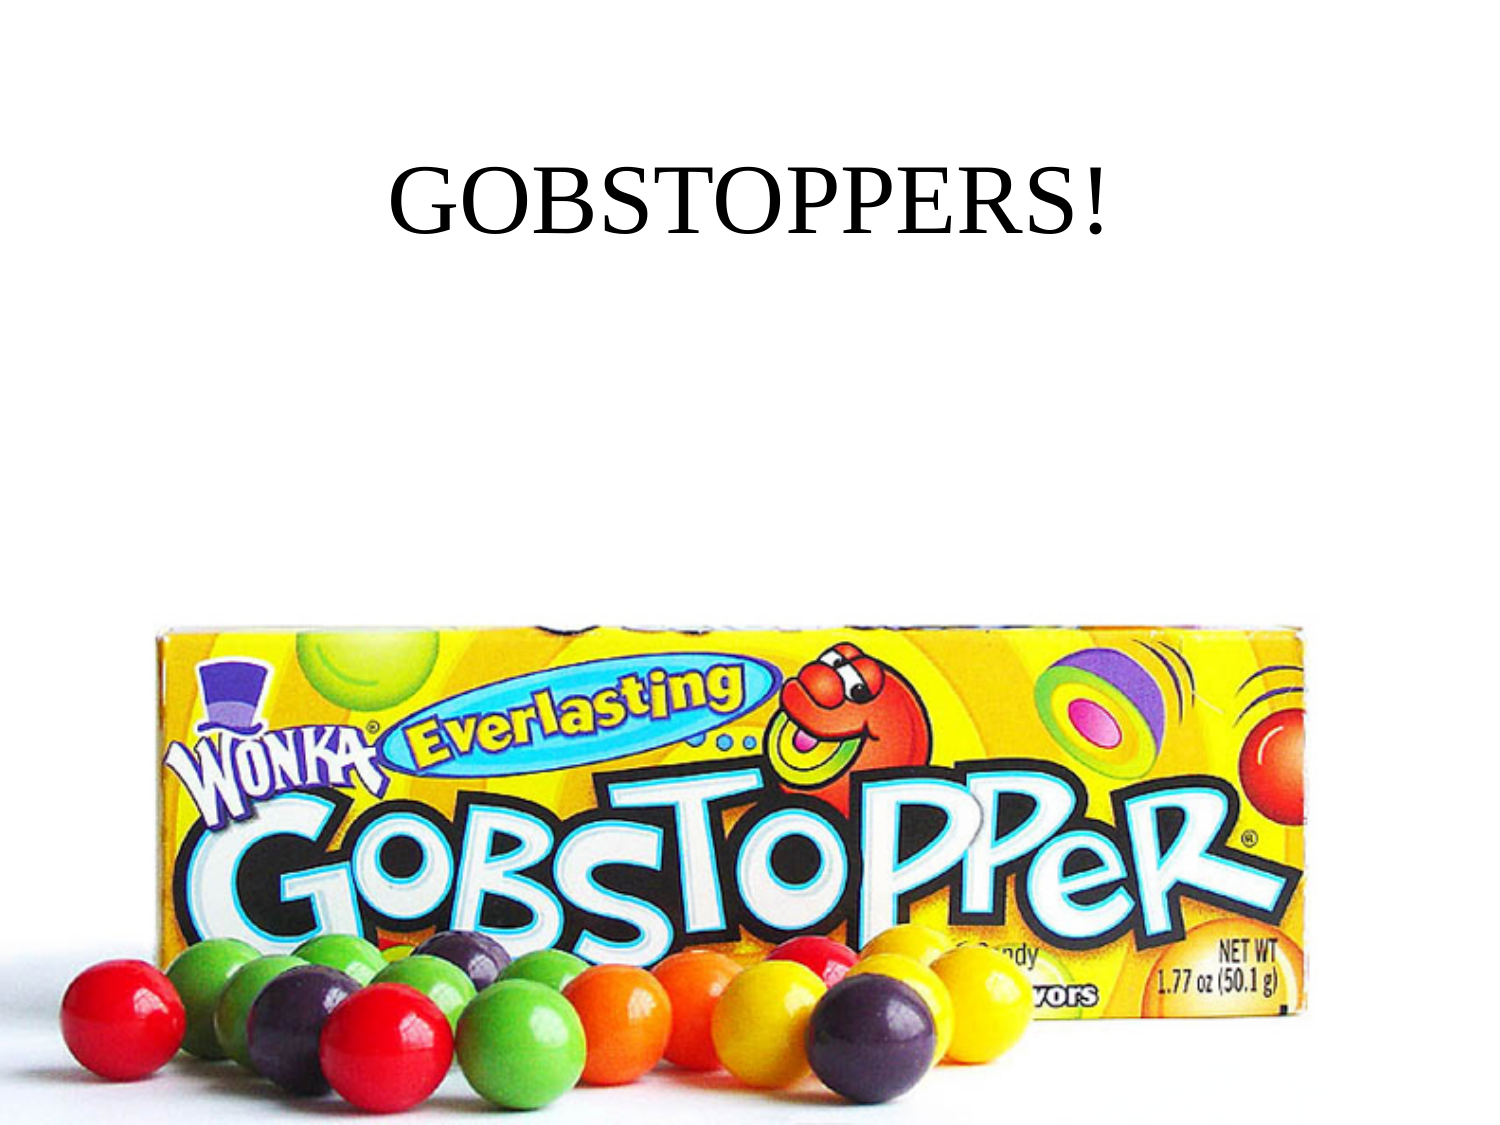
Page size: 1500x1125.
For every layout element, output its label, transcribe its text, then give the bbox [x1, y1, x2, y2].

title GOBSTOPPERS! [112, 99, 1388, 288]
picture [0, 568, 1325, 1125]
